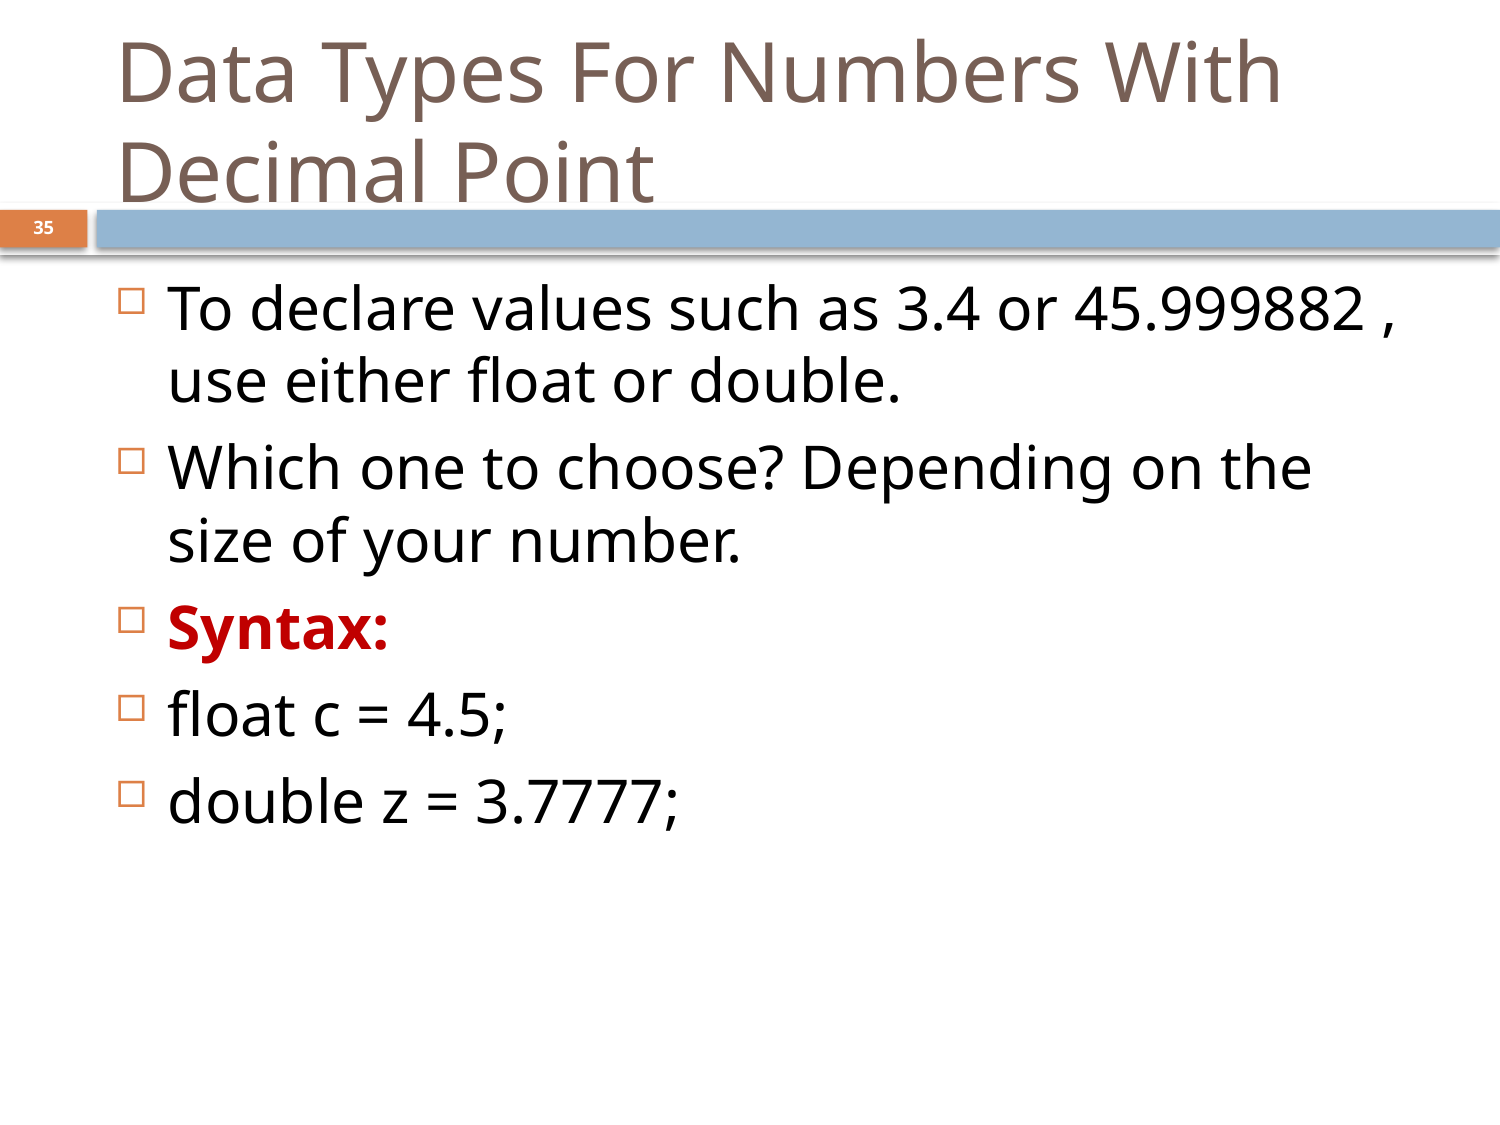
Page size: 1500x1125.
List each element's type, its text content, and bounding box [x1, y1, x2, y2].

title Data Types For Numbers With Decimal Point [100, 37, 1439, 201]
slide_number 35 [0, 208, 88, 249]
list To declare values such as 3.4 or 45.999882 , use either float or double. Which one to choose? Depending on the size of your number. Syntax: float c = 4.5; double z = 3.7777; [100, 262, 1439, 1001]
